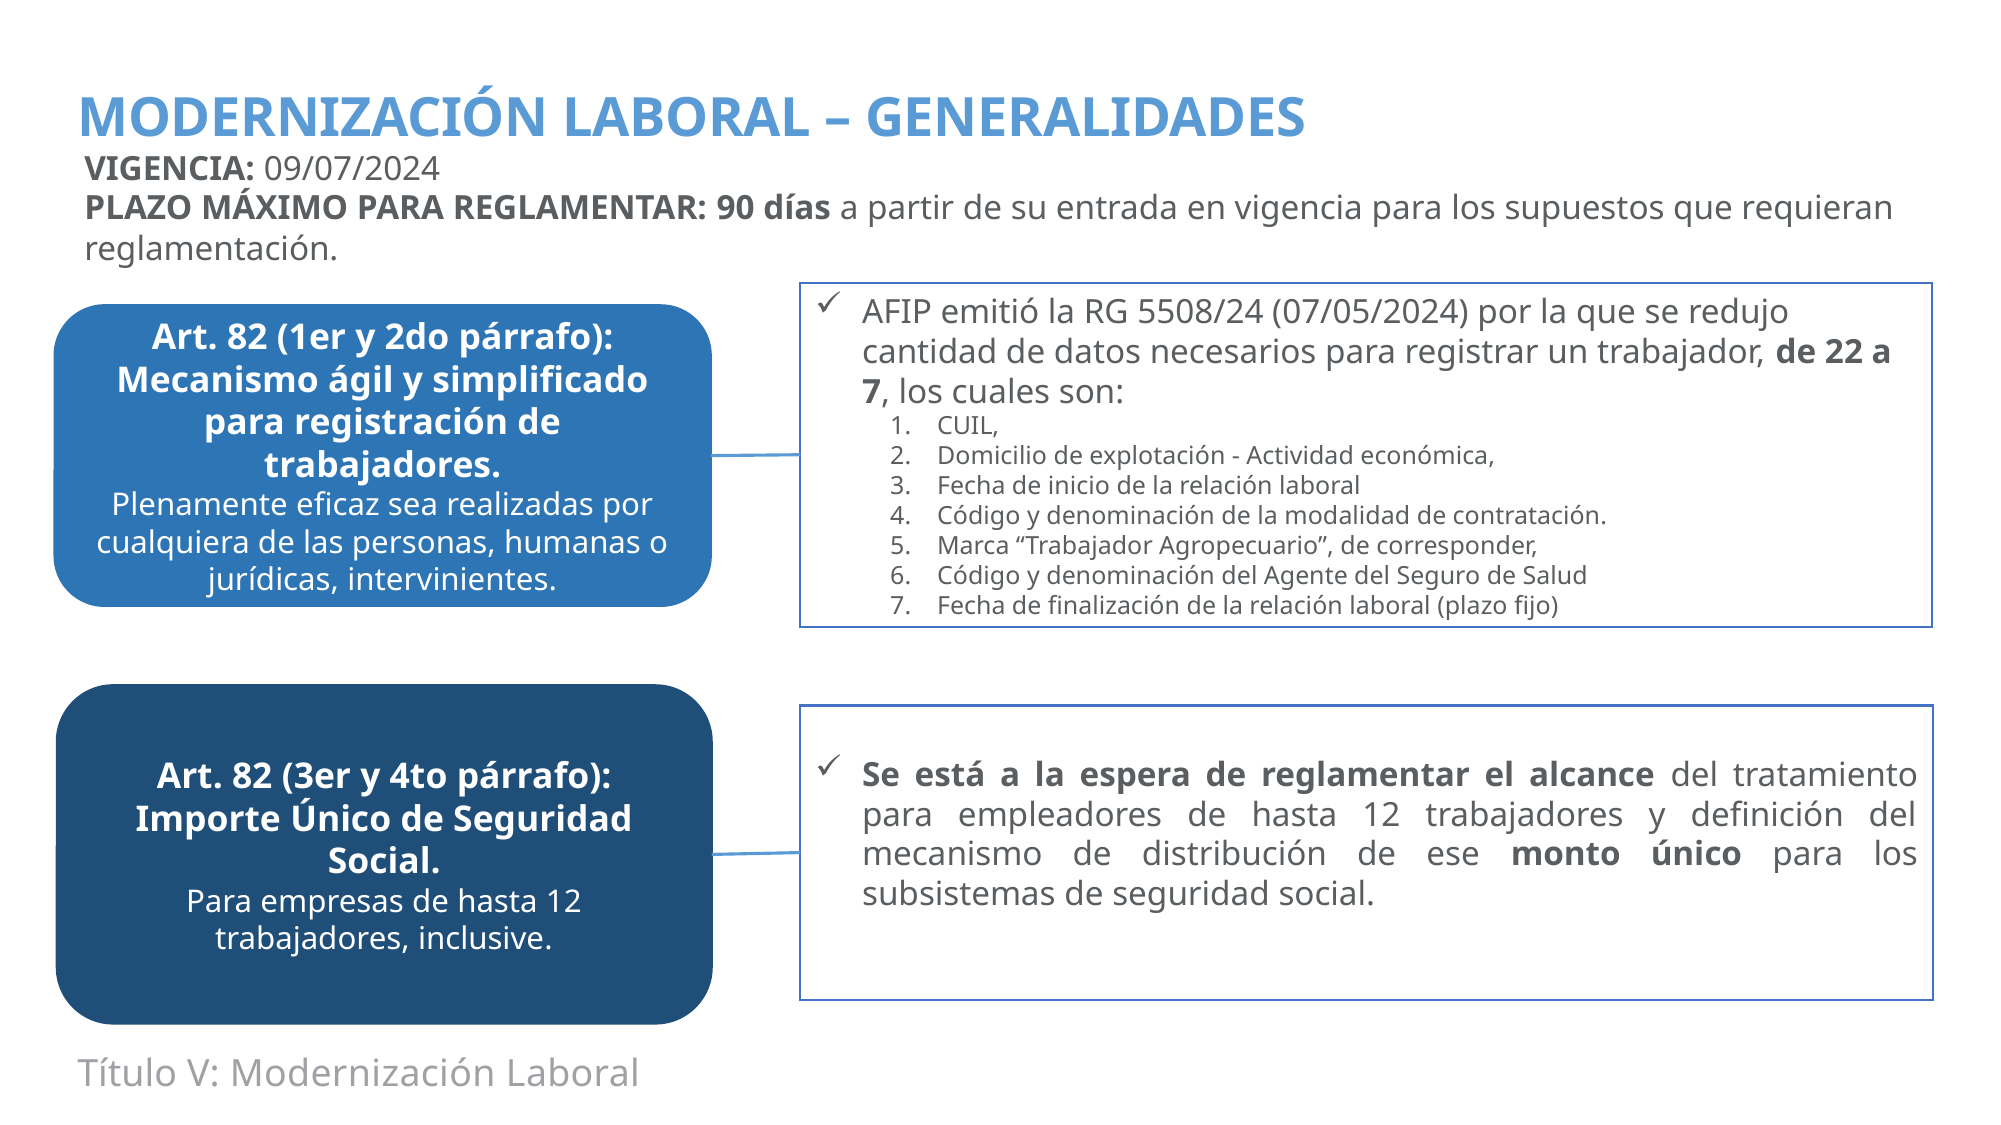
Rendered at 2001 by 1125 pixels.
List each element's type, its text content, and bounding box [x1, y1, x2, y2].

text_box Art. 82 (3er y 4to párrafo): Importe Único de Seguridad Social. Para empresas de hasta 12 trabajadores, inclusive. [55, 684, 713, 1025]
text_box Art. 82 (1er y 2do párrafo): Mecanismo ágil y simplificado para registración de trabajadores. Plenamente eficaz sea realizadas por cualquiera de las personas, humanas o jurídicas, intervinientes. [53, 304, 712, 607]
text_box Se está a la espera de reglamentar el alcance del tratamiento para empleadores de hasta 12 trabajadores y definición del mecanismo de distribución de ese monto único para los subsistemas de seguridad social. [799, 704, 1934, 1001]
text_box AFIP emitió la RG 5508/24 (07/05/2024) por la que se redujo cantidad de datos necesarios para registrar un trabajador, de 22 a 7, los cuales son: CUIL, Domicilio de explotación - Actividad económica, Fecha de inicio de la relación laboral Código y denominación de la modalidad de contratación. Marca “Trabajador Agropecuario”, de corresponder, Código y denominación del Agente del Seguro de Salud Fecha de finalización de la relación laboral (plazo fijo) [799, 282, 1933, 628]
text_box Título V: Modernización Laboral [77, 1056, 1073, 1094]
text_box VIGENCIA: 09/07/2024 PLAZO MÁXIMO PARA REGLAMENTAR: 90 días a partir de su entrada en vigencia para los supuestos que requieran reglamentación. [69, 84, 2000, 284]
